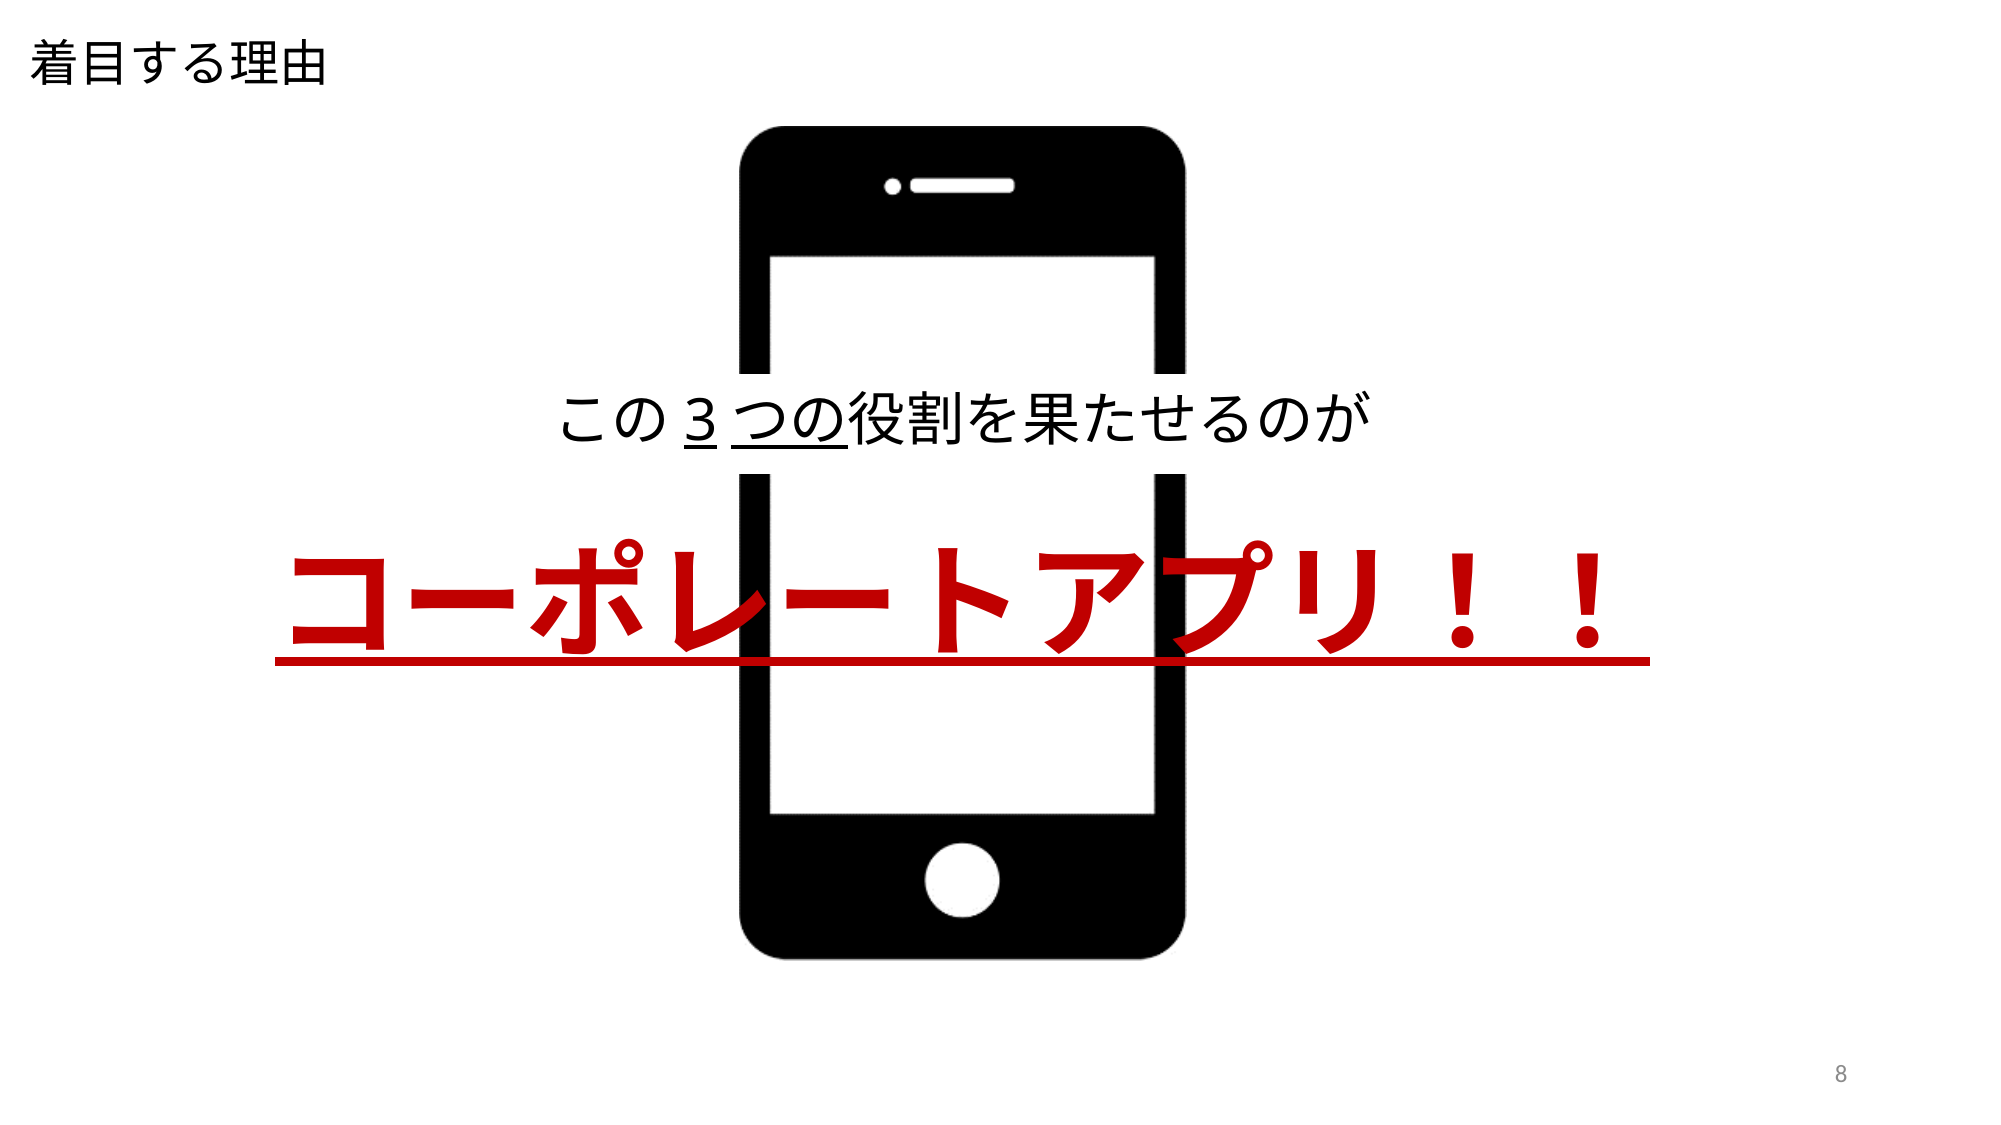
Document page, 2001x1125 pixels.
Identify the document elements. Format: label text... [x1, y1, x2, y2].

text_box この3つの役割を果たせるのが コーポレートアプリ！！ [230, 374, 738, 830]
slide_number 8 [1412, 1042, 1863, 1103]
text_box この3つの役割を果たせるのが コーポレートアプリ！！ [1187, 374, 1696, 830]
picture [738, 126, 1187, 961]
text_box 着目する理由 [15, 24, 345, 100]
